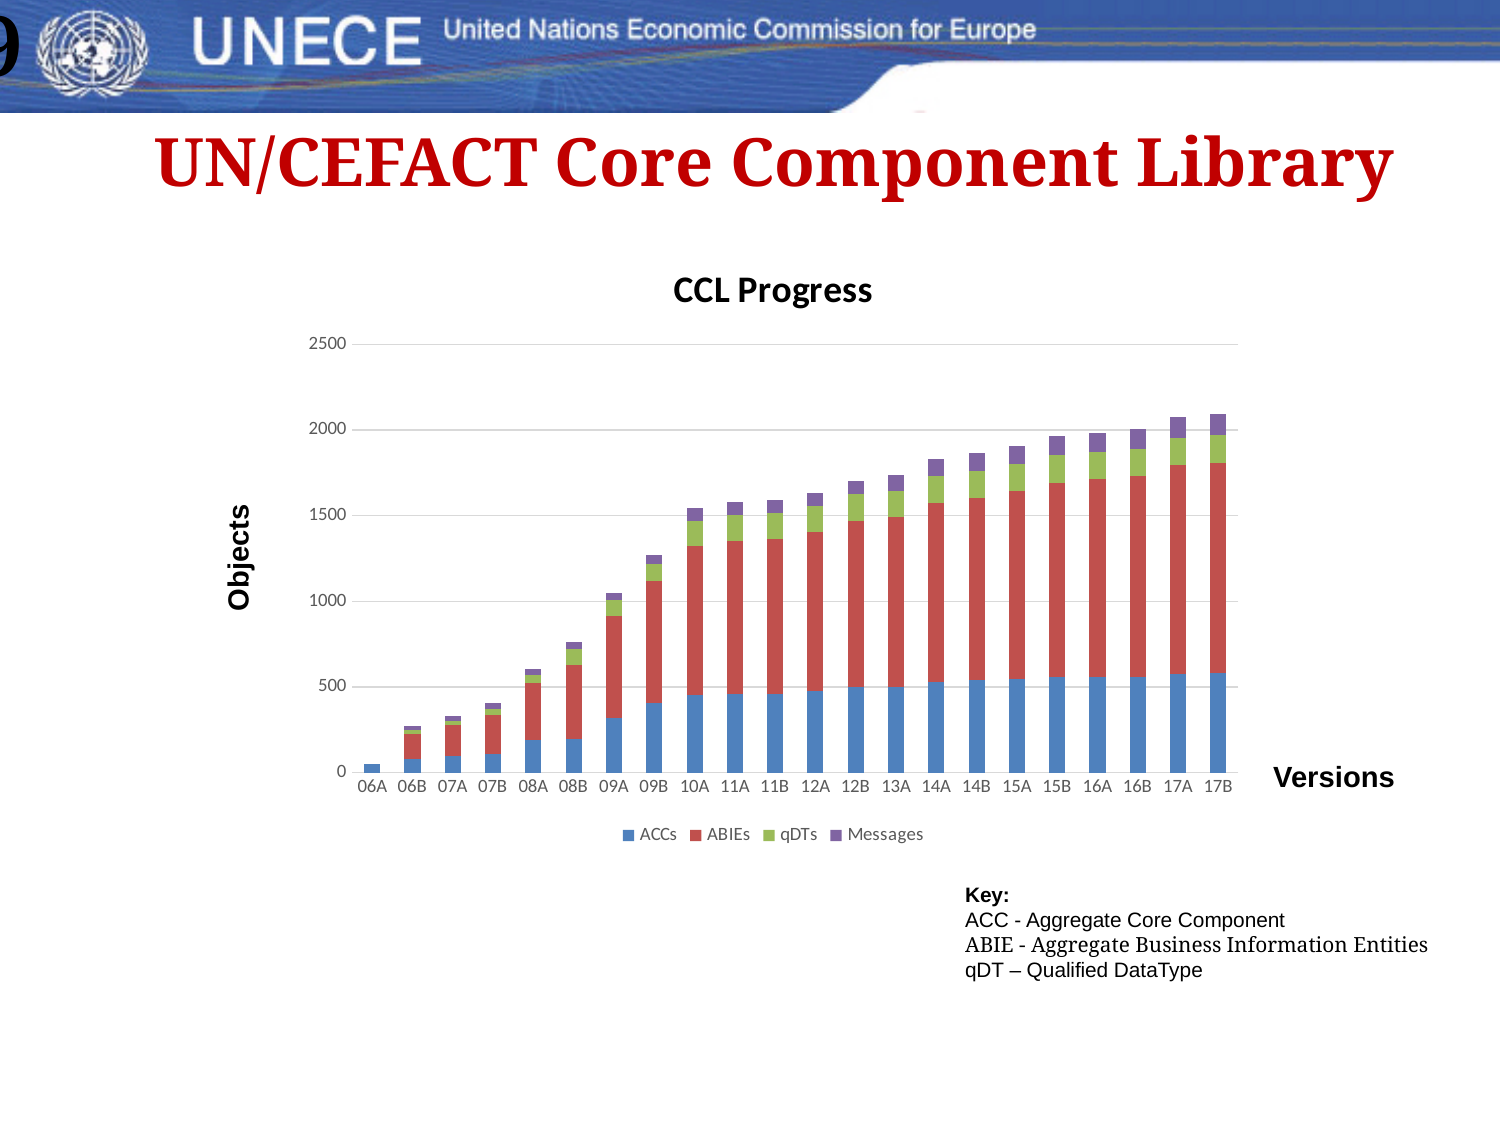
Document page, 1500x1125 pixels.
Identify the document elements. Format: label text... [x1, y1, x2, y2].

text_box Objects [211, 503, 278, 627]
text_box Key: ACC - Aggregate Core Component ABIE - Aggregate Business Information Entities qDT – Qualified DataType [950, 874, 1443, 989]
text_box Included Objects [928, 113, 1480, 219]
chart [288, 242, 1259, 852]
text_box UN/CEFACT Core Component Library [139, 112, 1411, 207]
picture [0, 0, 1500, 113]
text_box Versions [1262, 751, 1411, 802]
